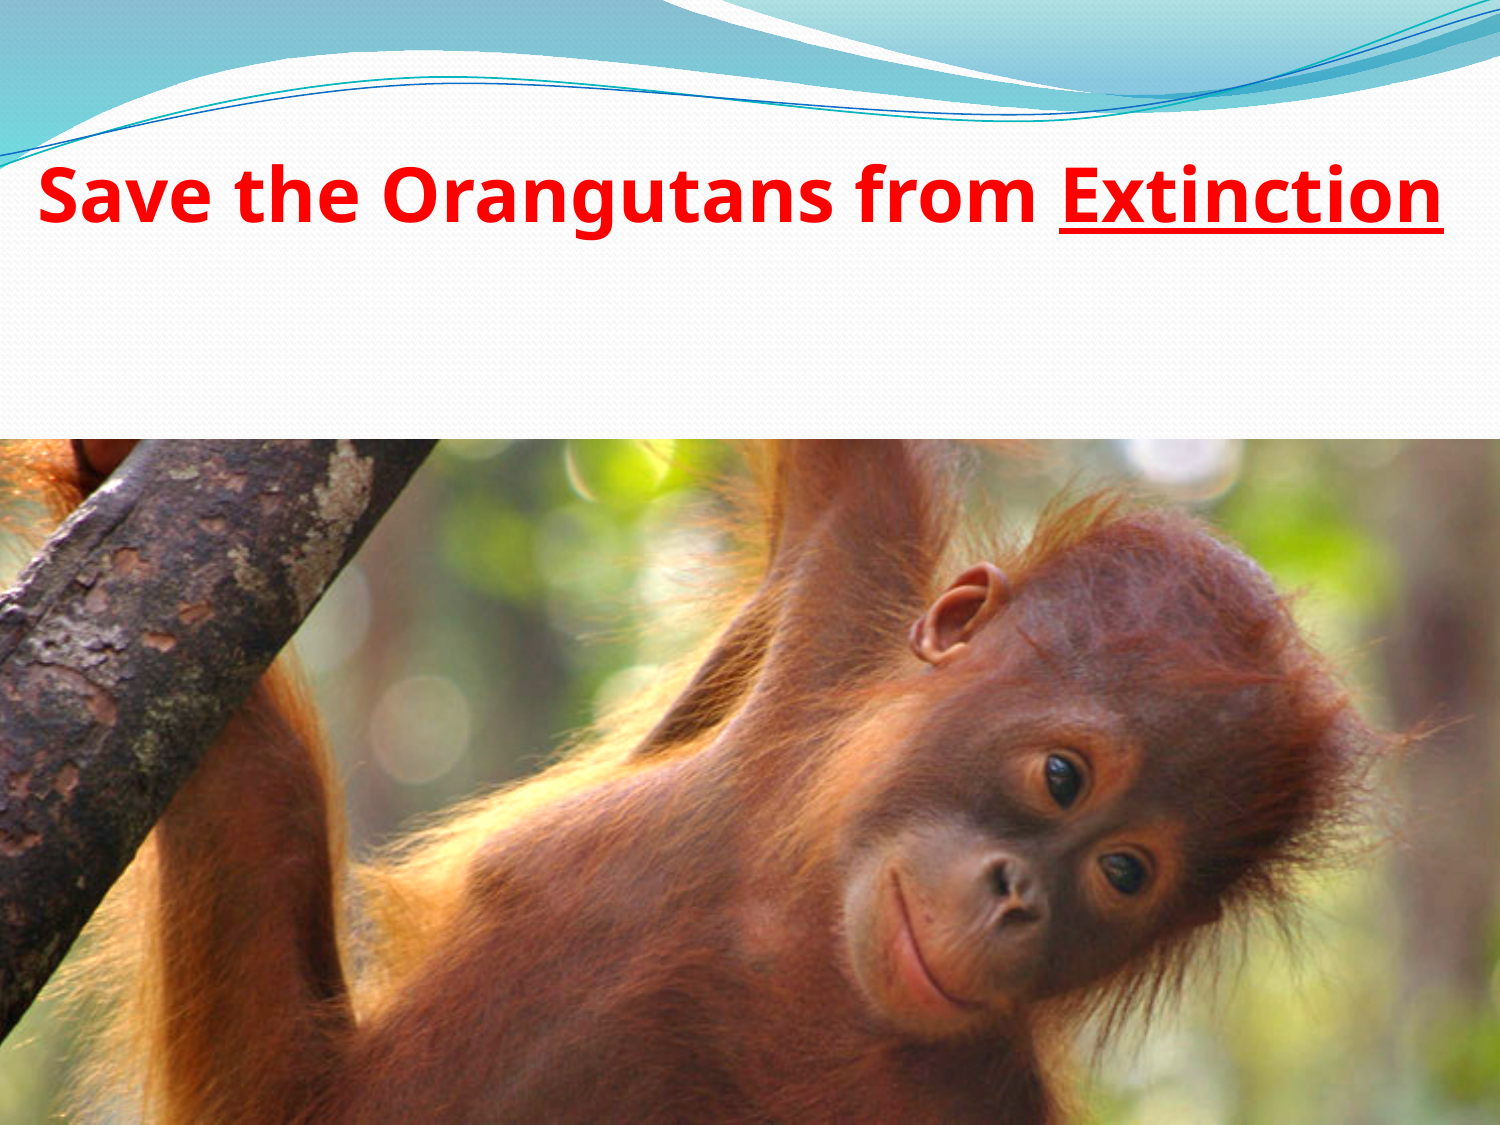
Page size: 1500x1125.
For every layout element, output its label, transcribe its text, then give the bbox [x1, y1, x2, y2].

picture [0, 439, 1500, 1125]
title Save the Orangutans from Extinction [37, 49, 1476, 238]
